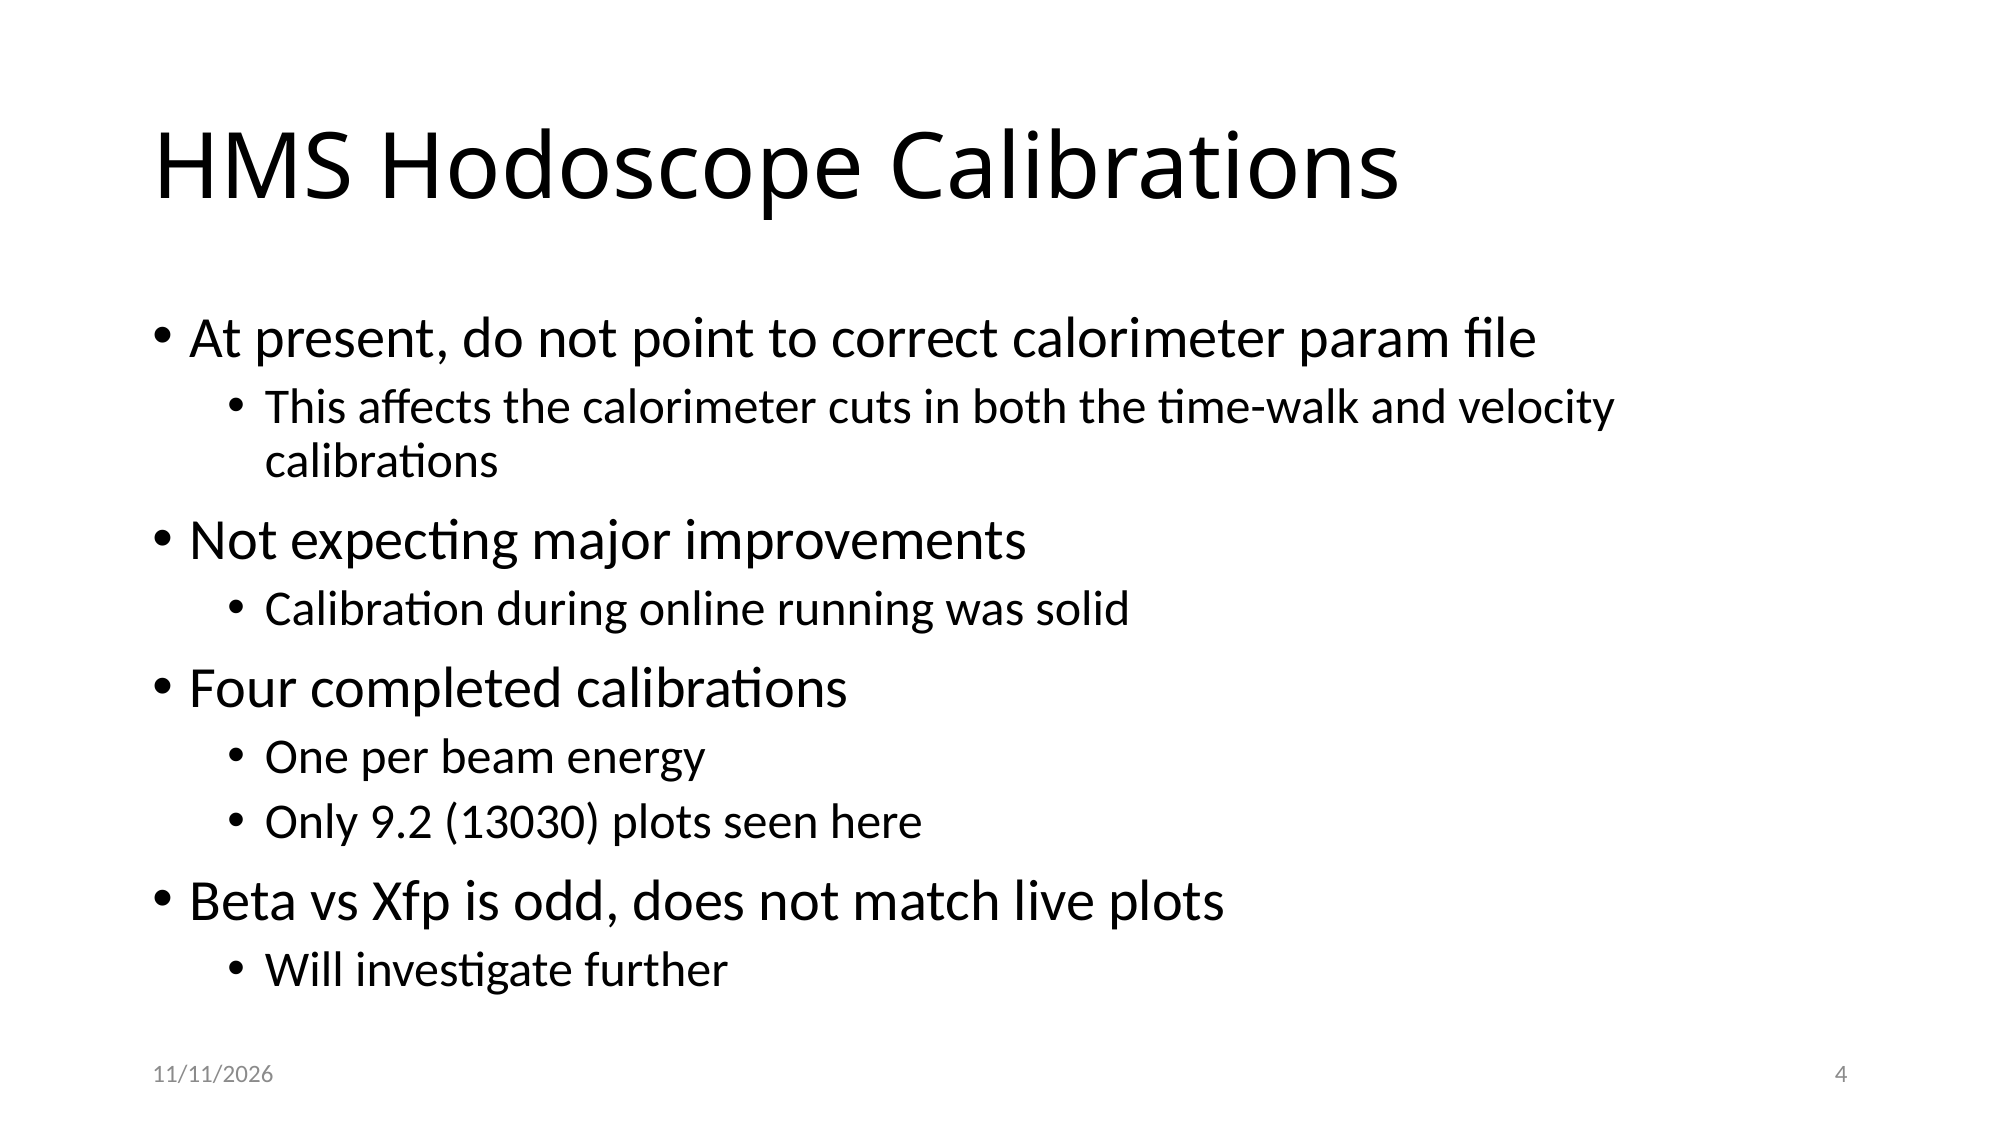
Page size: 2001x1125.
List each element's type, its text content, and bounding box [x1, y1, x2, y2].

slide_number 4 [1412, 1042, 1863, 1103]
list At present, do not point to correct calorimeter param file This affects the calorimeter cuts in both the time-walk and velocity calibrations Not expecting major improvements Calibration during online running was solid Four completed calibrations One per beam energy Only 9.2 (13030) plots seen here Beta vs Xfp is odd, does not match live plots Will investigate further [137, 299, 1863, 1014]
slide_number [137, 1042, 588, 1103]
title HMS Hodoscope Calibrations [137, 59, 1863, 278]
